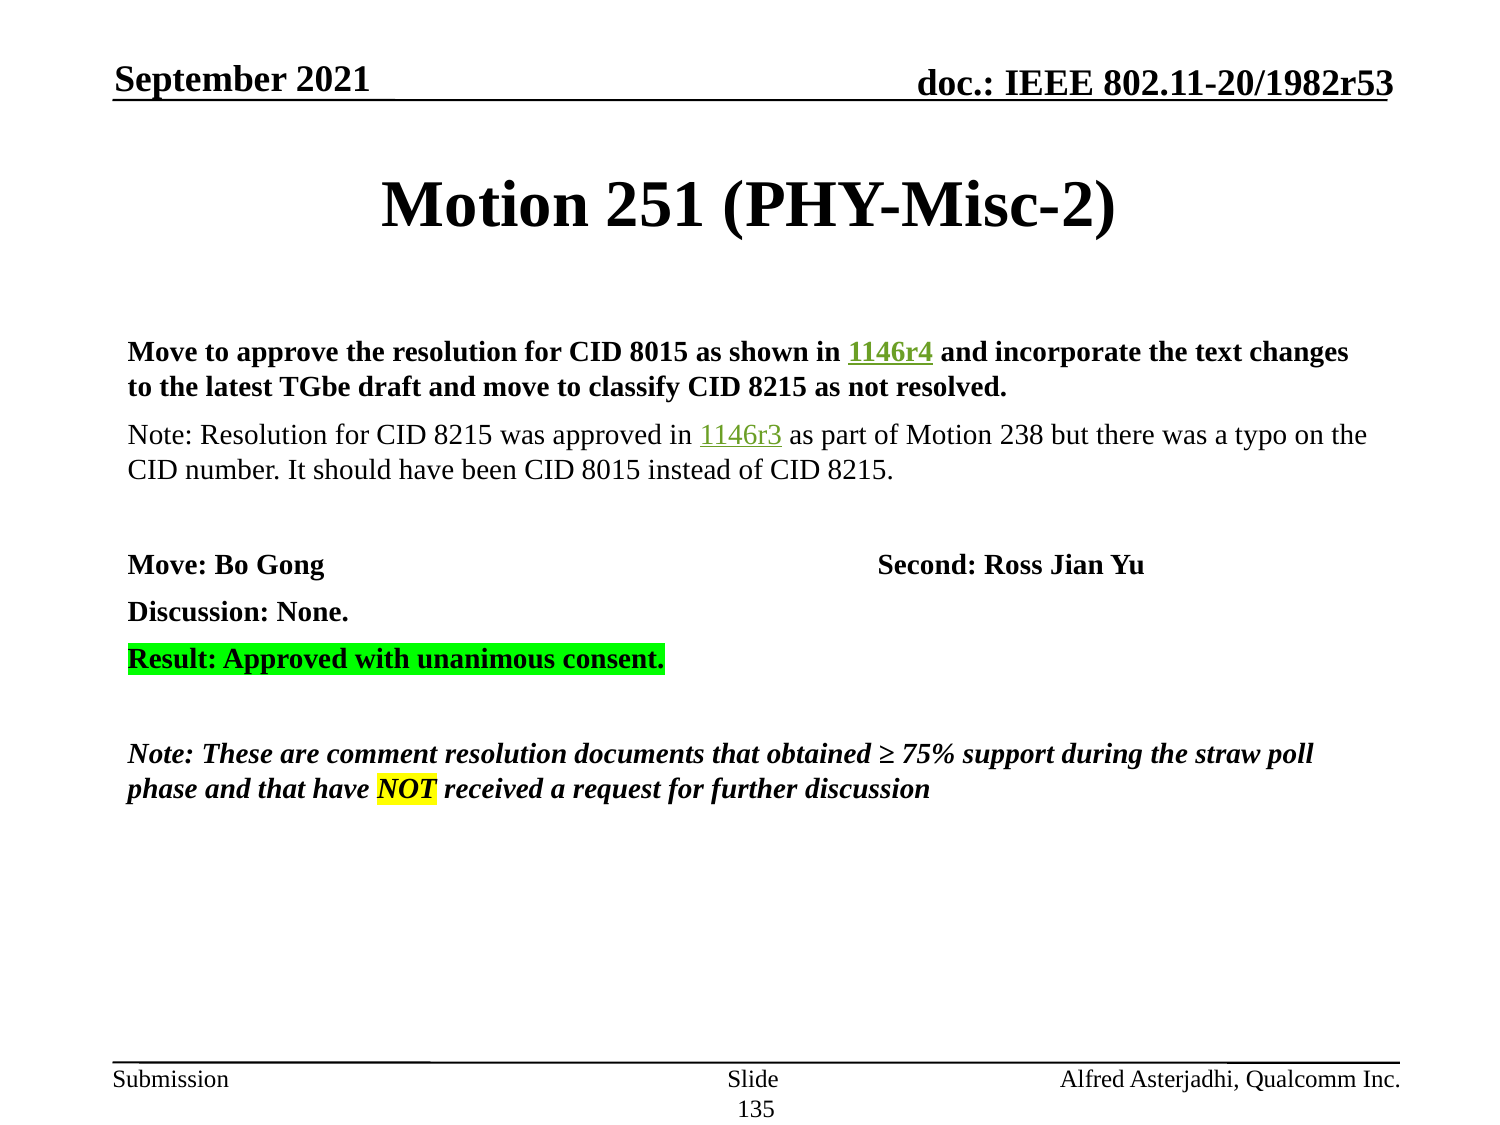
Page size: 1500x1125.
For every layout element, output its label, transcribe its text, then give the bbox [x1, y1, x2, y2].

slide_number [114, 54, 423, 100]
title Motion 251 (PHY-Misc-2) [112, 112, 1388, 288]
slide_number Slide 135 [712, 1061, 800, 1123]
footer Alfred Asterjadhi, Qualcomm Inc. [878, 1061, 1402, 1093]
list Move to approve the resolution for CID 8015 as shown in 1146r4 and incorporate the text changes to the latest TGbe draft and move to classify CID 8215 as not resolved. Note: Resolution for CID 8215 was approved in 1146r3 as part of Motion 238 but there was a typo on the CID number. It should have been CID 8015 instead of CID 8215. Move: Bo Gong Second: Ross Jian Yu Discussion: None. Result: Approved with unanimous consent. Note: These are comment resolution documents that obtained ≥ 75% support during the straw poll phase and that have NOT received a request for further discussion [112, 324, 1388, 1063]
